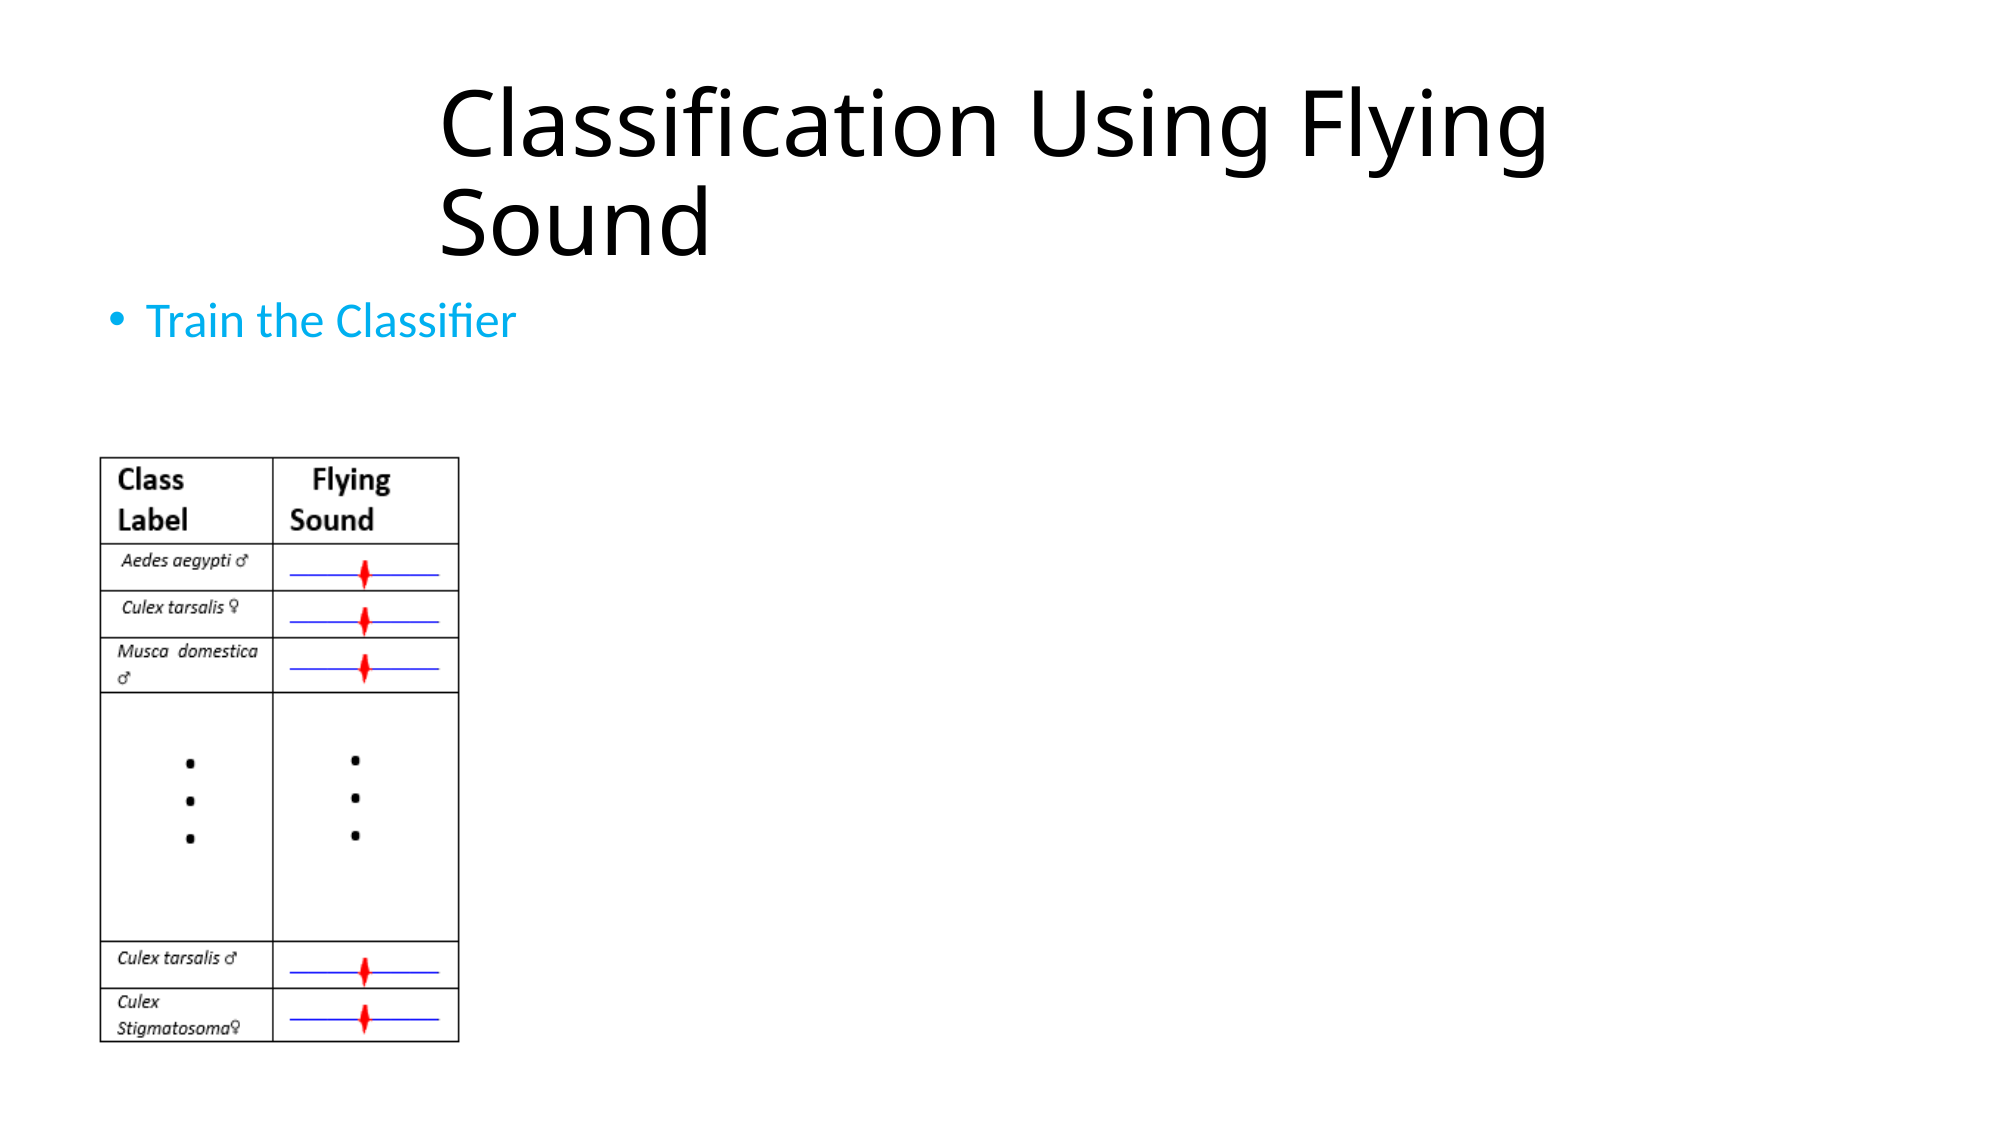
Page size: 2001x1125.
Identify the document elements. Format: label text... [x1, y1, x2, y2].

title Classification Using Flying Sound [423, 67, 1710, 286]
picture [94, 451, 467, 1052]
list Train the Classifier [93, 286, 944, 1001]
